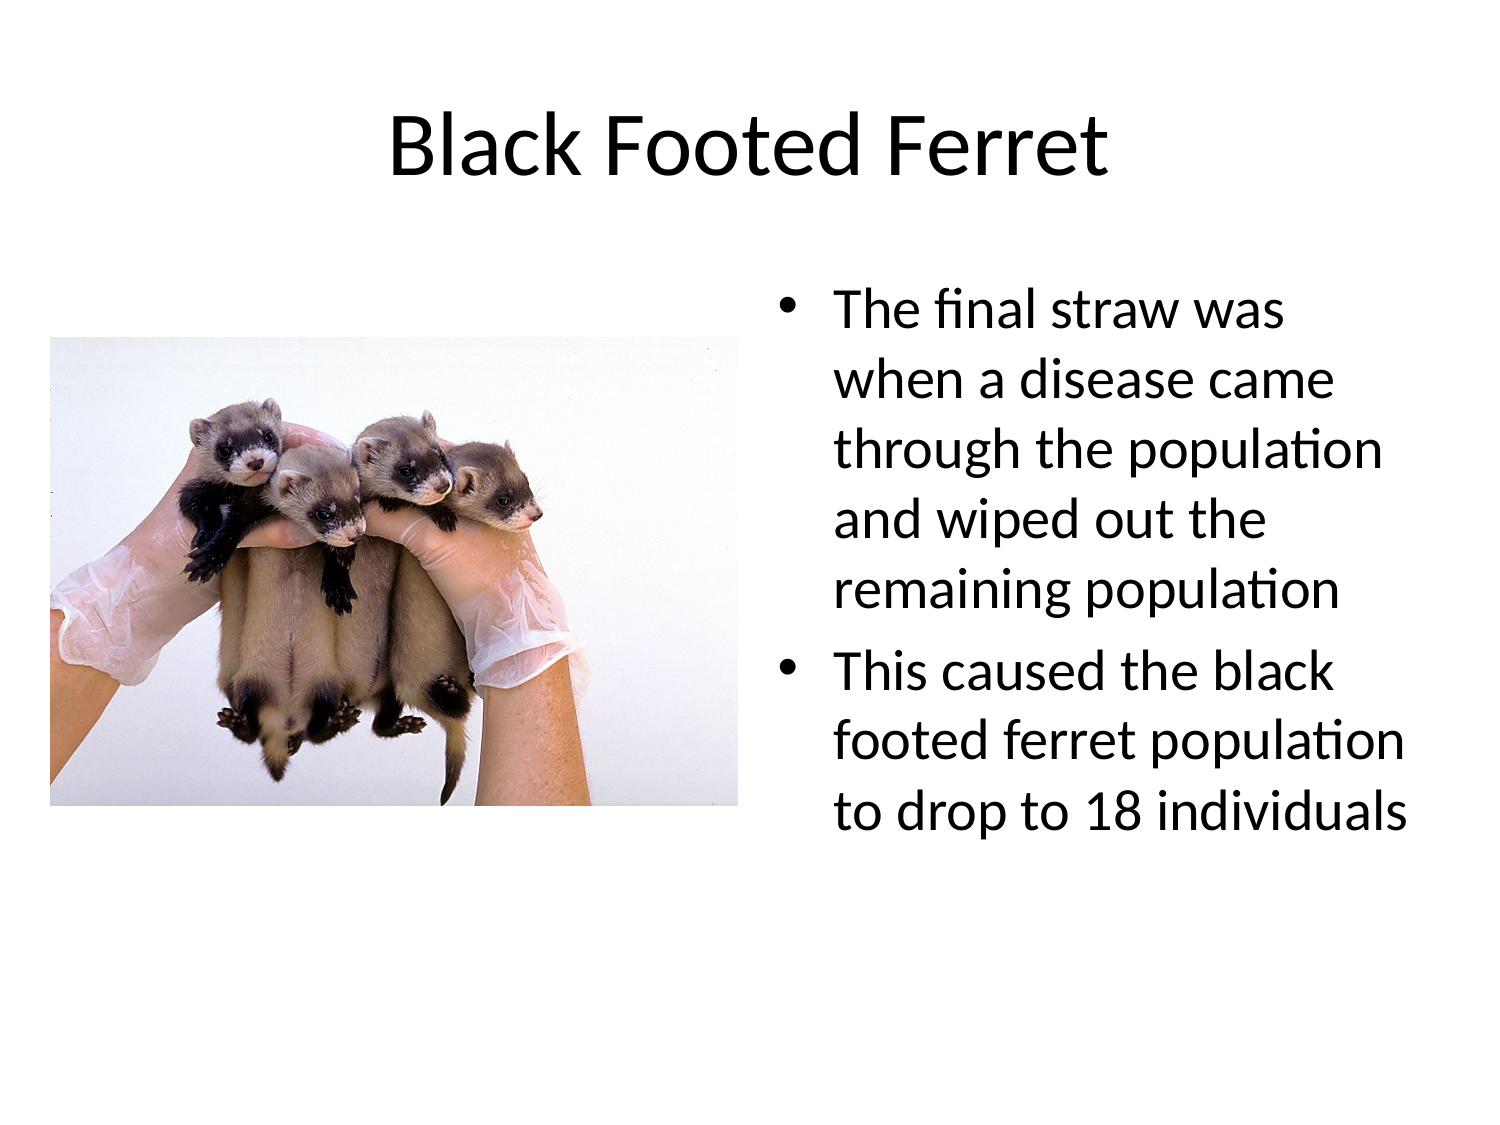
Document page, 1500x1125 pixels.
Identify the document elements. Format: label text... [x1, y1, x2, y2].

picture [49, 337, 738, 807]
list The final straw was when a disease came through the population and wiped out the remaining population This caused the black footed ferret population to drop to 18 individuals [762, 262, 1425, 1005]
title Black Footed Ferret [75, 45, 1425, 233]
